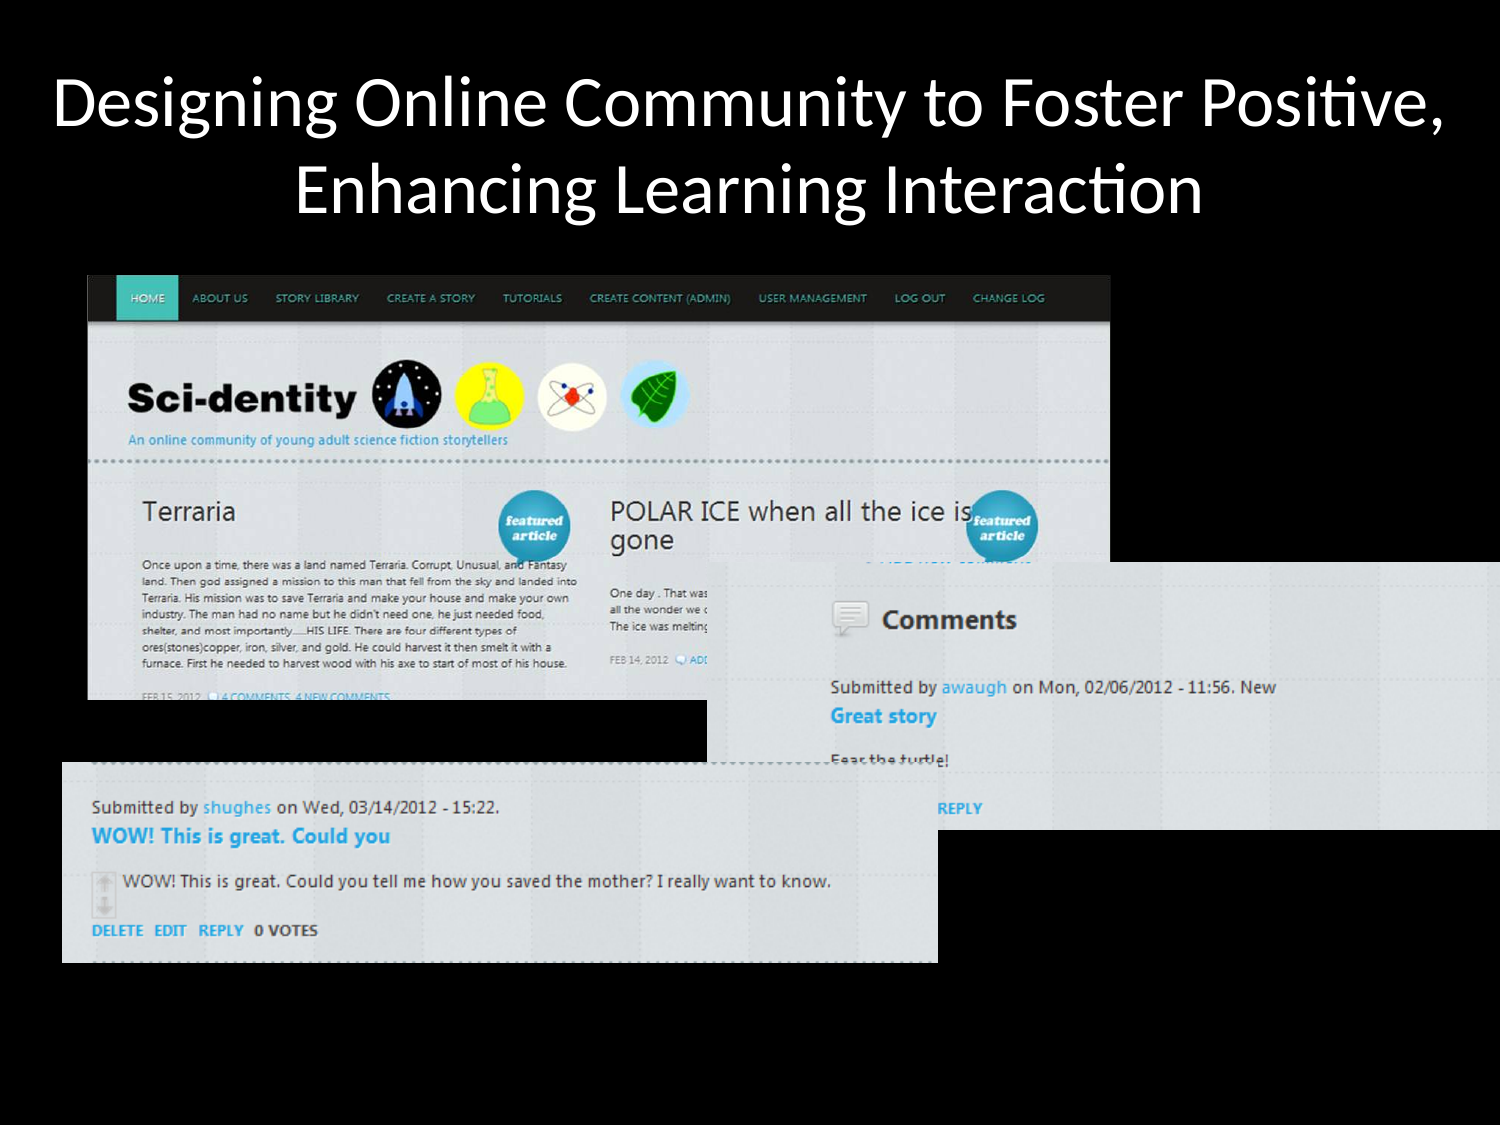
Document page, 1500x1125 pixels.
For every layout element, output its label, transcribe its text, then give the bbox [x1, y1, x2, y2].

picture [62, 562, 1500, 963]
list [87, 274, 1111, 701]
title Designing Online Community to Foster Positive, Enhancing Learning Interaction [0, 45, 1500, 238]
